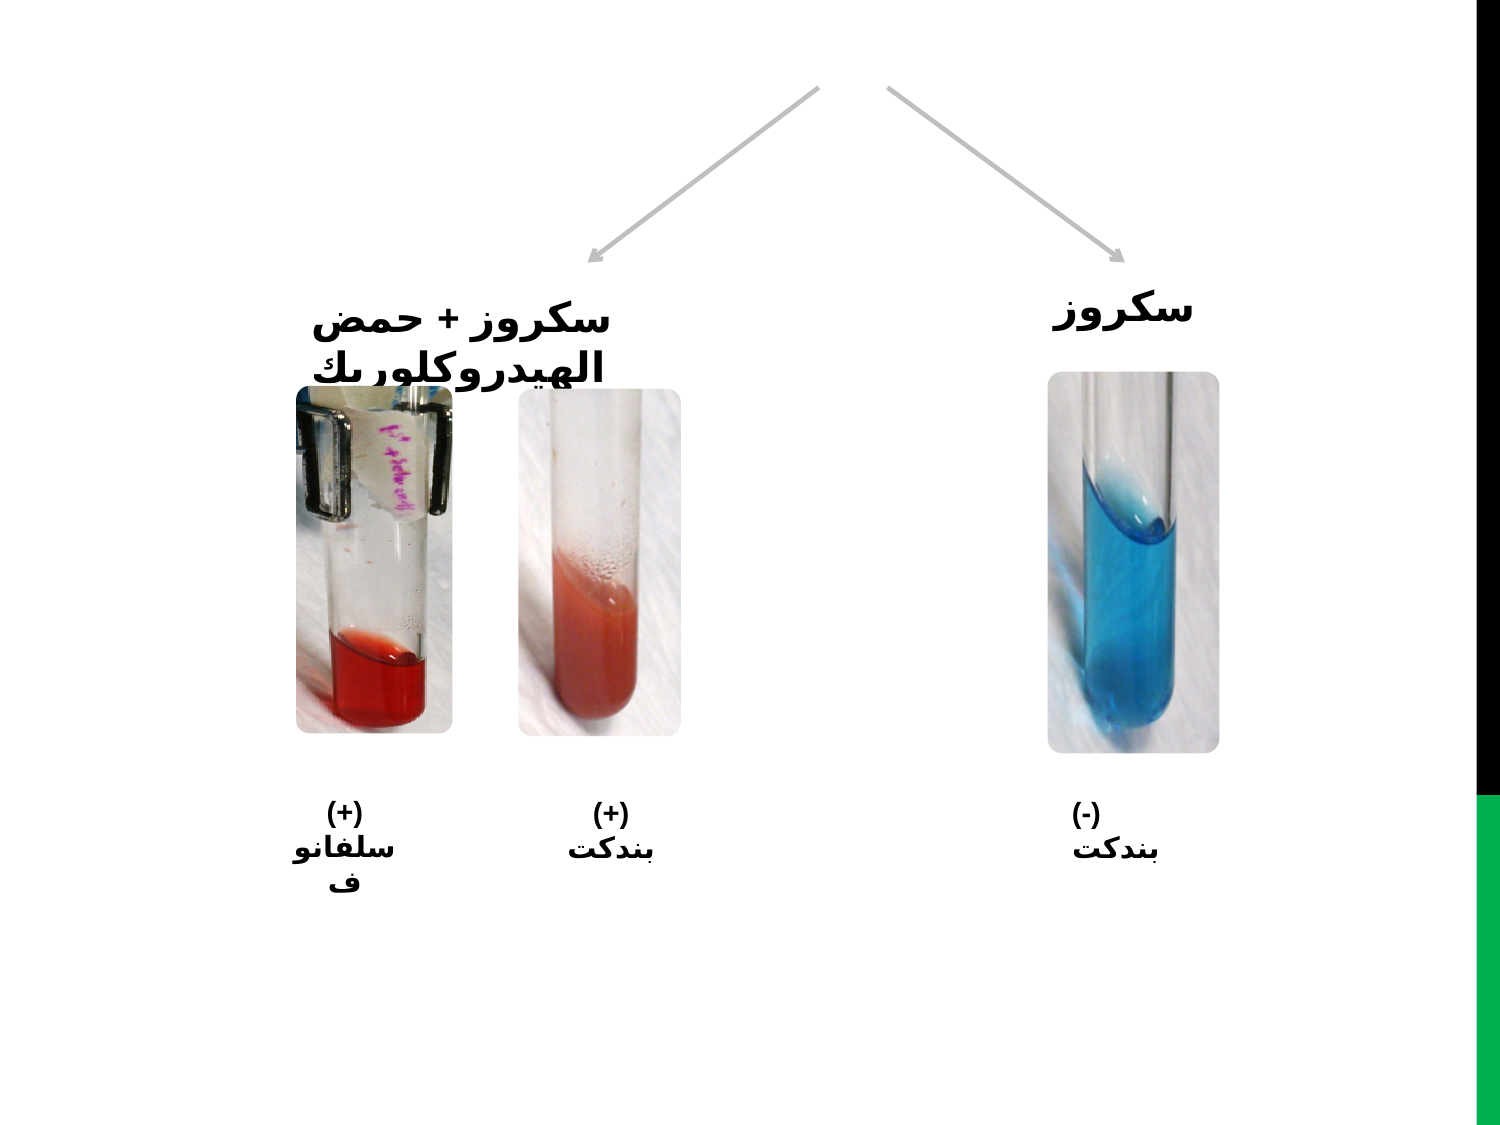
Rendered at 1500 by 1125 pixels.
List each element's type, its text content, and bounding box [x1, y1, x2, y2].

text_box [886, 86, 1126, 263]
text_box سكروز + حمض الهيدروكلوريك [296, 283, 788, 398]
text_box سكروز [1030, 271, 1220, 337]
text_box (+) سلفانوف [262, 785, 428, 906]
picture [295, 385, 453, 734]
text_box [586, 86, 820, 263]
text_box (-) بندكت [1057, 787, 1210, 872]
picture [517, 388, 682, 737]
picture [1046, 371, 1220, 754]
text_box (+) بندكت [541, 787, 681, 872]
